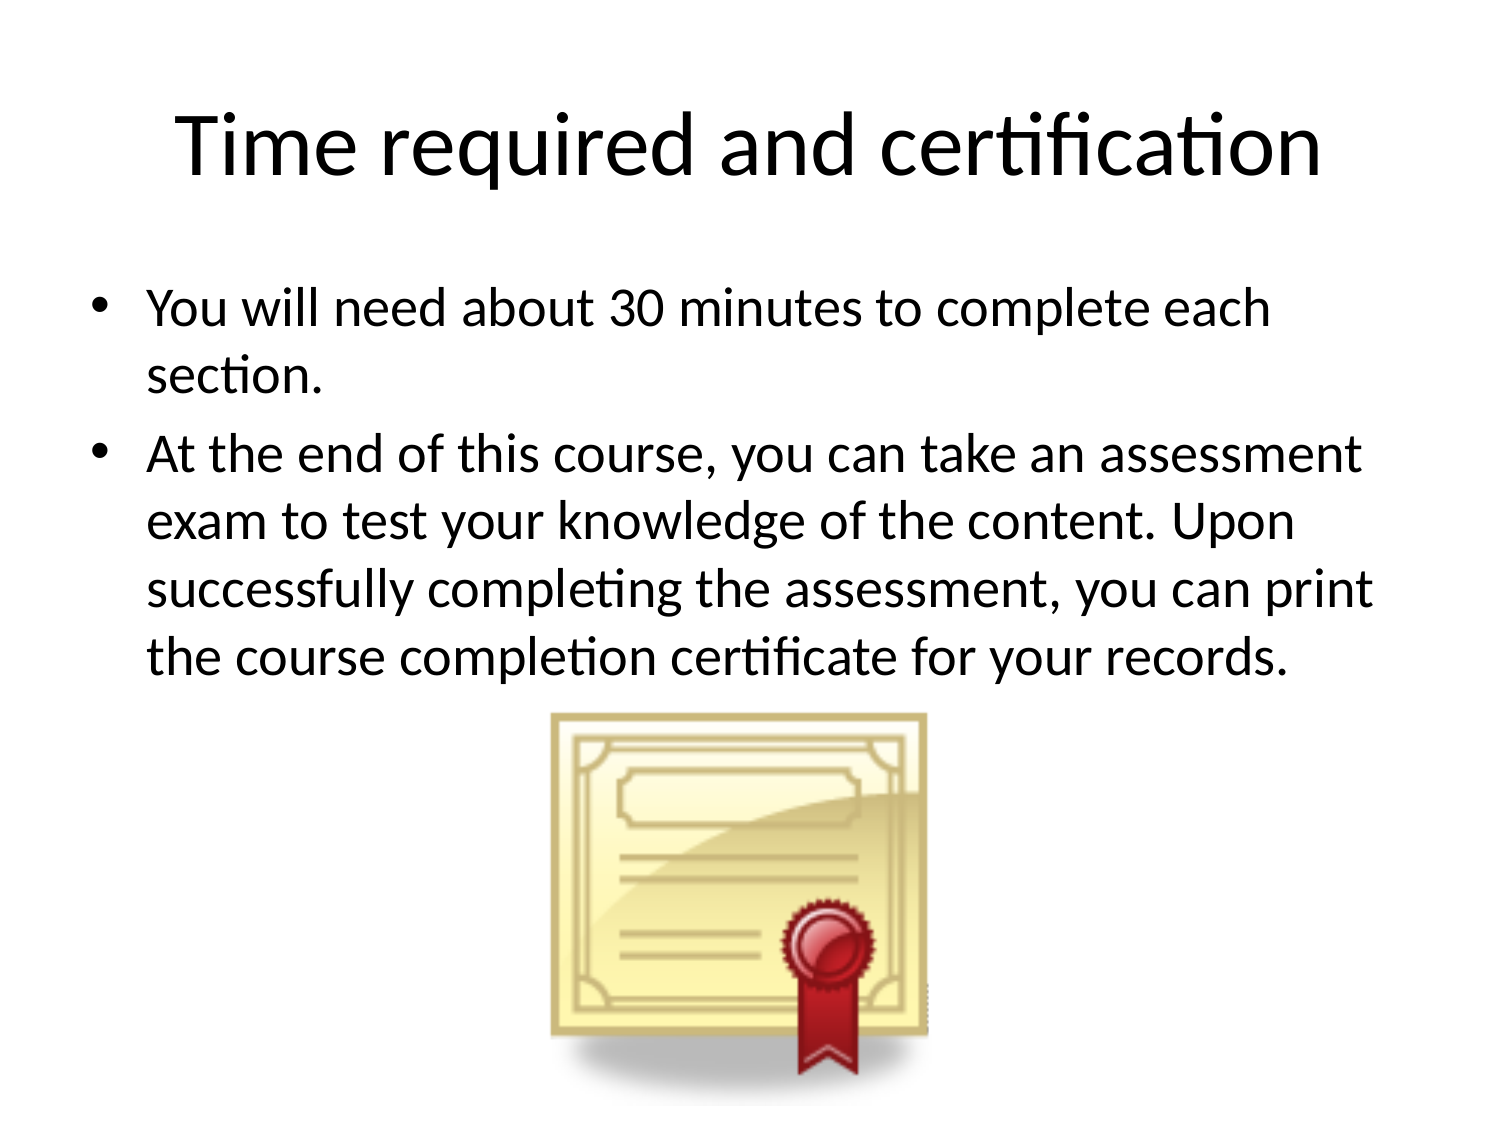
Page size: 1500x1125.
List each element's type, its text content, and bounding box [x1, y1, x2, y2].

title Time required and certification [75, 45, 1425, 233]
picture [523, 670, 959, 1106]
list You will need about 30 minutes to complete each section. At the end of this course, you can take an assessment exam to test your knowledge of the content. Upon successfully completing the assessment, you can print the course completion certificate for your records. [75, 262, 1425, 1005]
